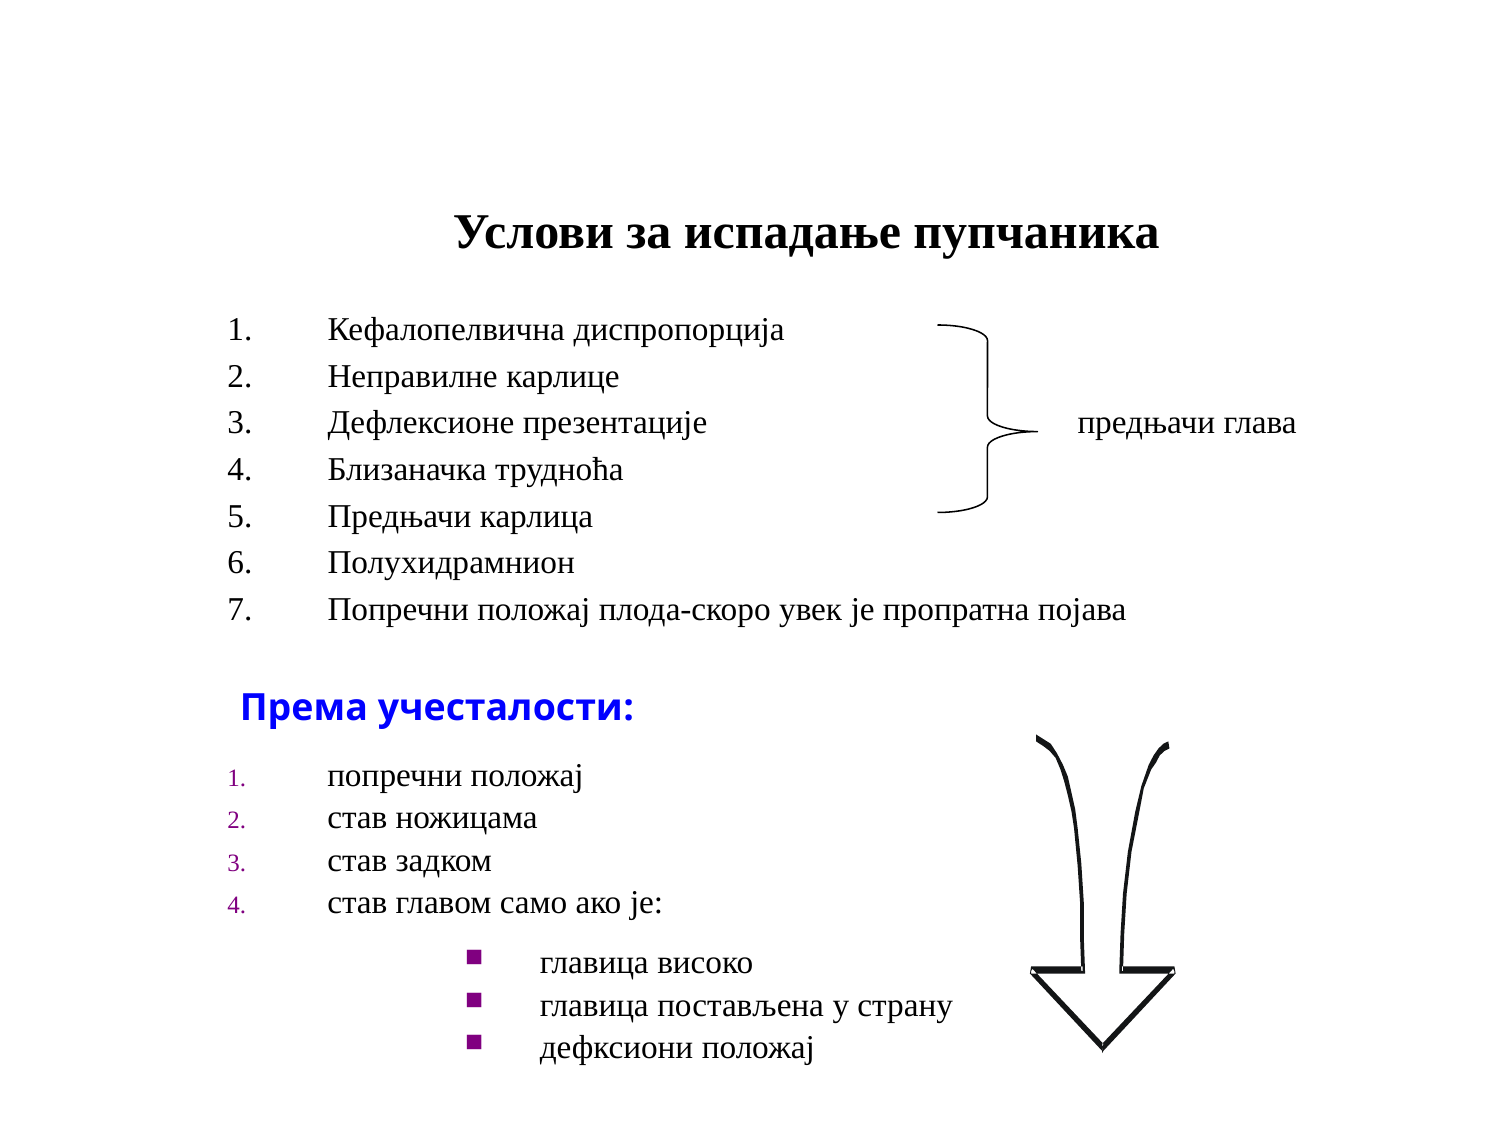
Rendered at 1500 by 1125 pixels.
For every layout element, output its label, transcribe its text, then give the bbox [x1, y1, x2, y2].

list Кефалопелвична диспропорција Неправилне карлице Дефлексионе презентације предњачи глава Близаначка трудноћа Предњачи карлица Полyхидрамнион Попречни положај плода-скоро увек је пропратна појава [212, 299, 1450, 675]
text_box [937, 324, 1038, 513]
title Услови за испадање пупчаника [142, 191, 1482, 267]
text_box Према учесталости: [75, 675, 1475, 736]
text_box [1024, 724, 1181, 1063]
text_box попречни положај став ножицама став задком став главом само ако је: [212, 749, 1450, 1125]
